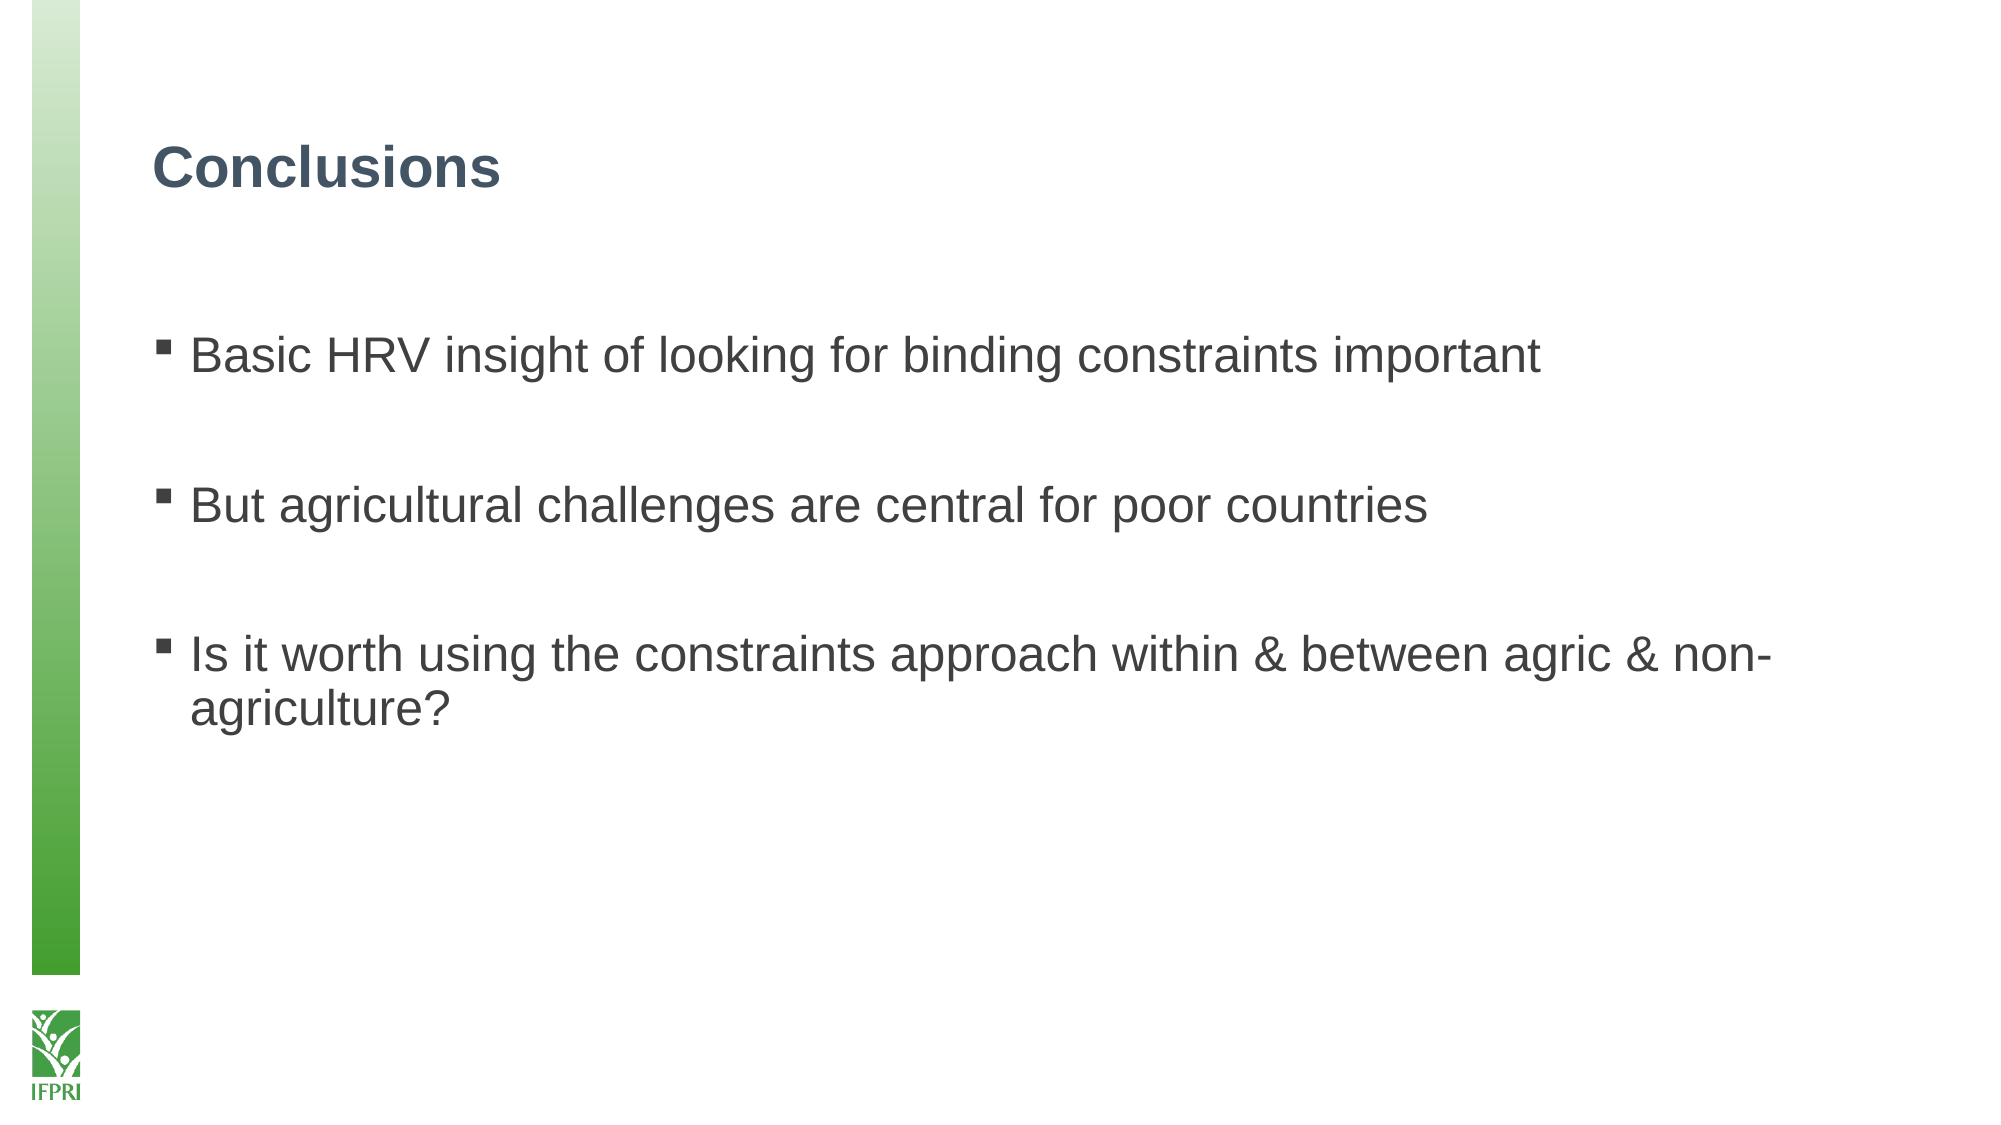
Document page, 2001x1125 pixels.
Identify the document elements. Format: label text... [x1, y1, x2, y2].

list Basic HRV insight of looking for binding constraints important But agricultural challenges are central for poor countries Is it worth using the constraints approach within & between agric & non-agriculture? [137, 321, 1863, 830]
title Conclusions [137, 59, 1863, 278]
picture [26, 1006, 85, 1104]
